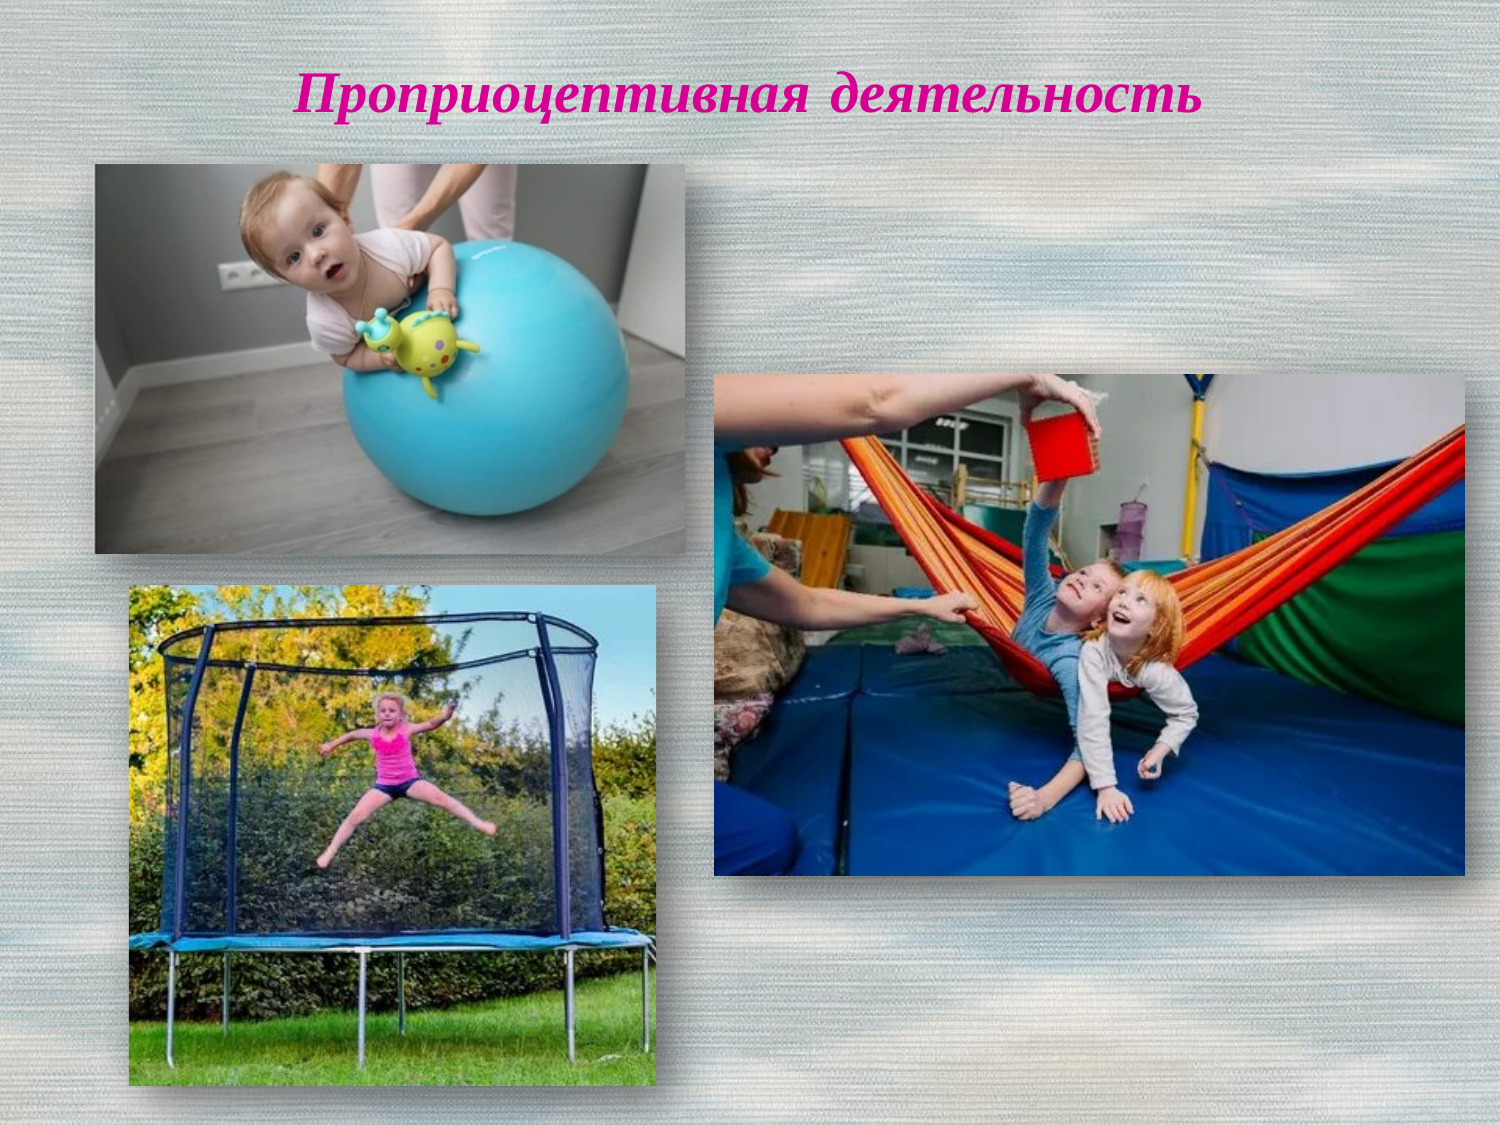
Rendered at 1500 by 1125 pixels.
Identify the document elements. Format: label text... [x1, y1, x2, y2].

title Проприоцептивная деятельность [257, 45, 1219, 233]
picture [0, 0, 1500, 1125]
